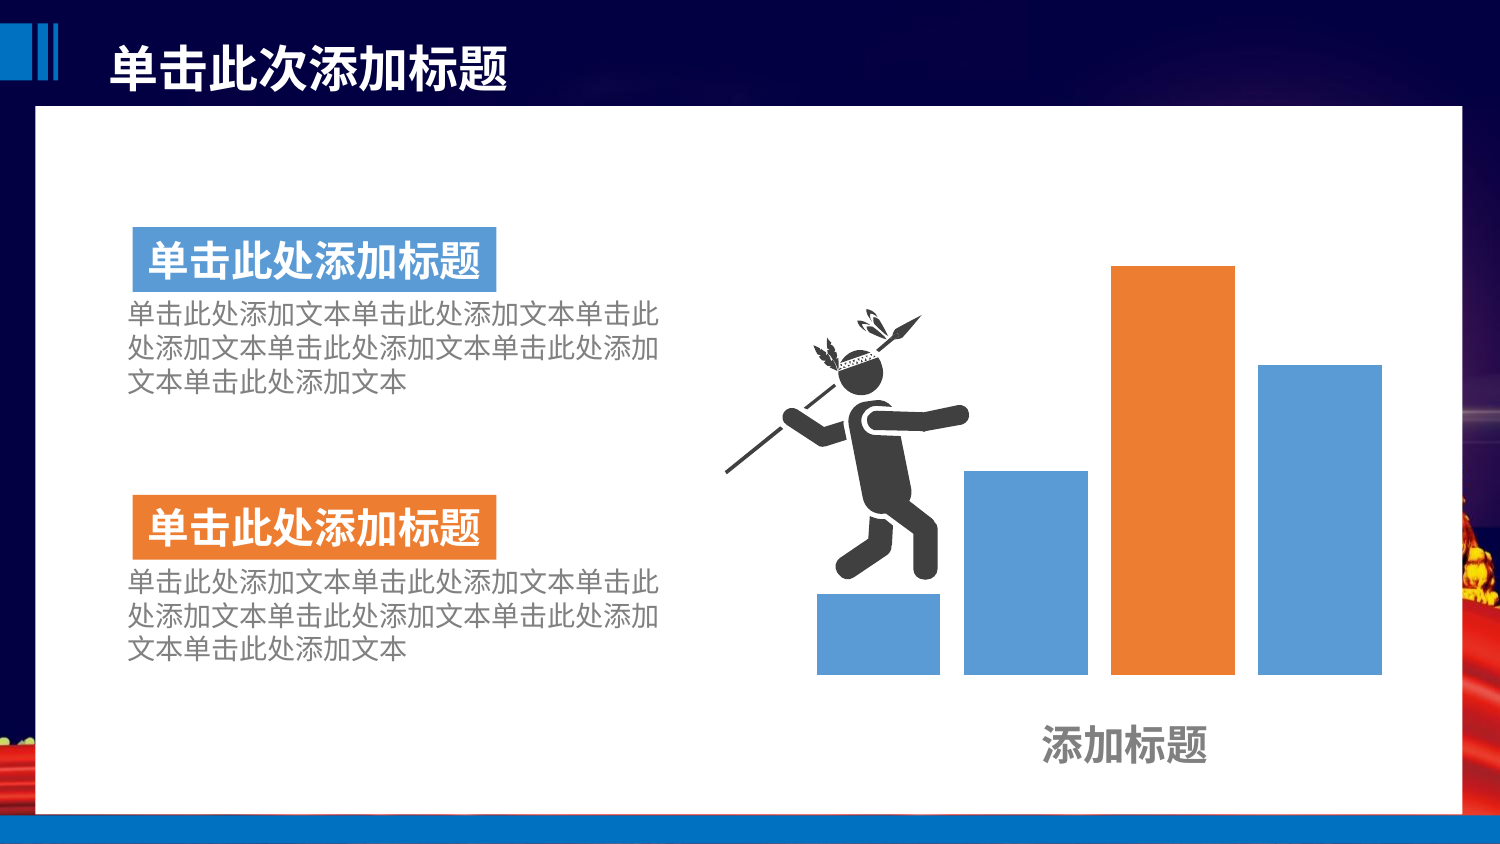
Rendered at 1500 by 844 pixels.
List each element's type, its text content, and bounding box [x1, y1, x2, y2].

text_box [0, 23, 33, 81]
text_box 单击此处添加标题 [132, 494, 497, 556]
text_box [724, 309, 971, 581]
chart [792, 174, 1407, 686]
text_box 单击此处添加标题 [132, 227, 497, 289]
text_box [53, 23, 59, 81]
text_box 单击此处添加文本单击此处添加文本单击此处添加文本单击此处添加文本单击此处添加文本单击此处添加文本 [112, 556, 692, 673]
text_box [0, 815, 1500, 844]
text_box [37, 23, 48, 81]
text_box 添加标题 [1026, 711, 1224, 777]
picture [0, 0, 1500, 815]
text_box [67, 24, 393, 82]
text_box 单击此处添加文本单击此处添加文本单击此处添加文本单击此处添加文本单击此处添加文本单击此处添加文本 [112, 289, 692, 405]
